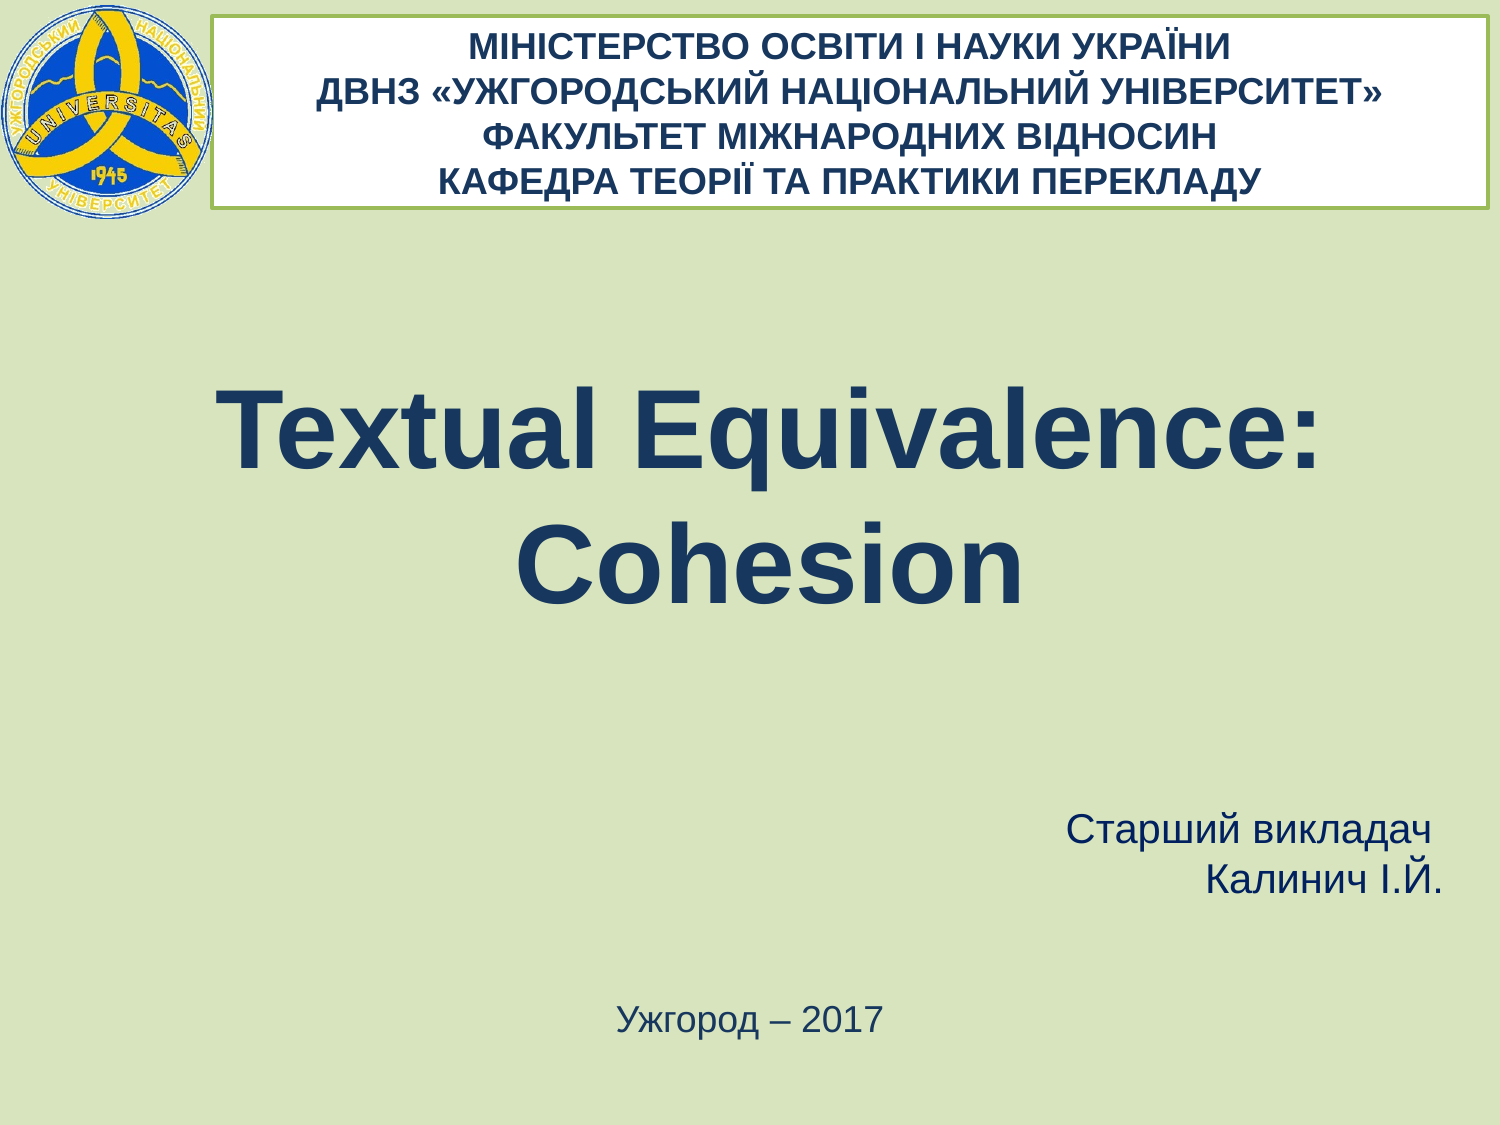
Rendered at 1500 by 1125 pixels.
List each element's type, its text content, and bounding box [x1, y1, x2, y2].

text_box Старший викладач Калинич І.Й. [797, 774, 1459, 929]
title Textual Equivalence: Cohesion [52, 278, 1488, 705]
subtitle Ужгород – 2017 [153, 987, 1347, 1083]
picture [1, 5, 213, 219]
text_box МІНІСТЕРСТВО ОСВІТИ І НАУКИ УКРАЇНИ ДВНЗ «УЖГОРОДСЬКИЙ НАЦІОНАЛЬНИЙ УНІВЕРСИТЕТ» ФАКУЛЬТЕТ МІЖНАРОДНИХ ВІДНОСИН КАФЕДРА ТЕОРІЇ ТА ПРАКТИКИ ПЕРЕКЛАДУ [217, 14, 1490, 210]
